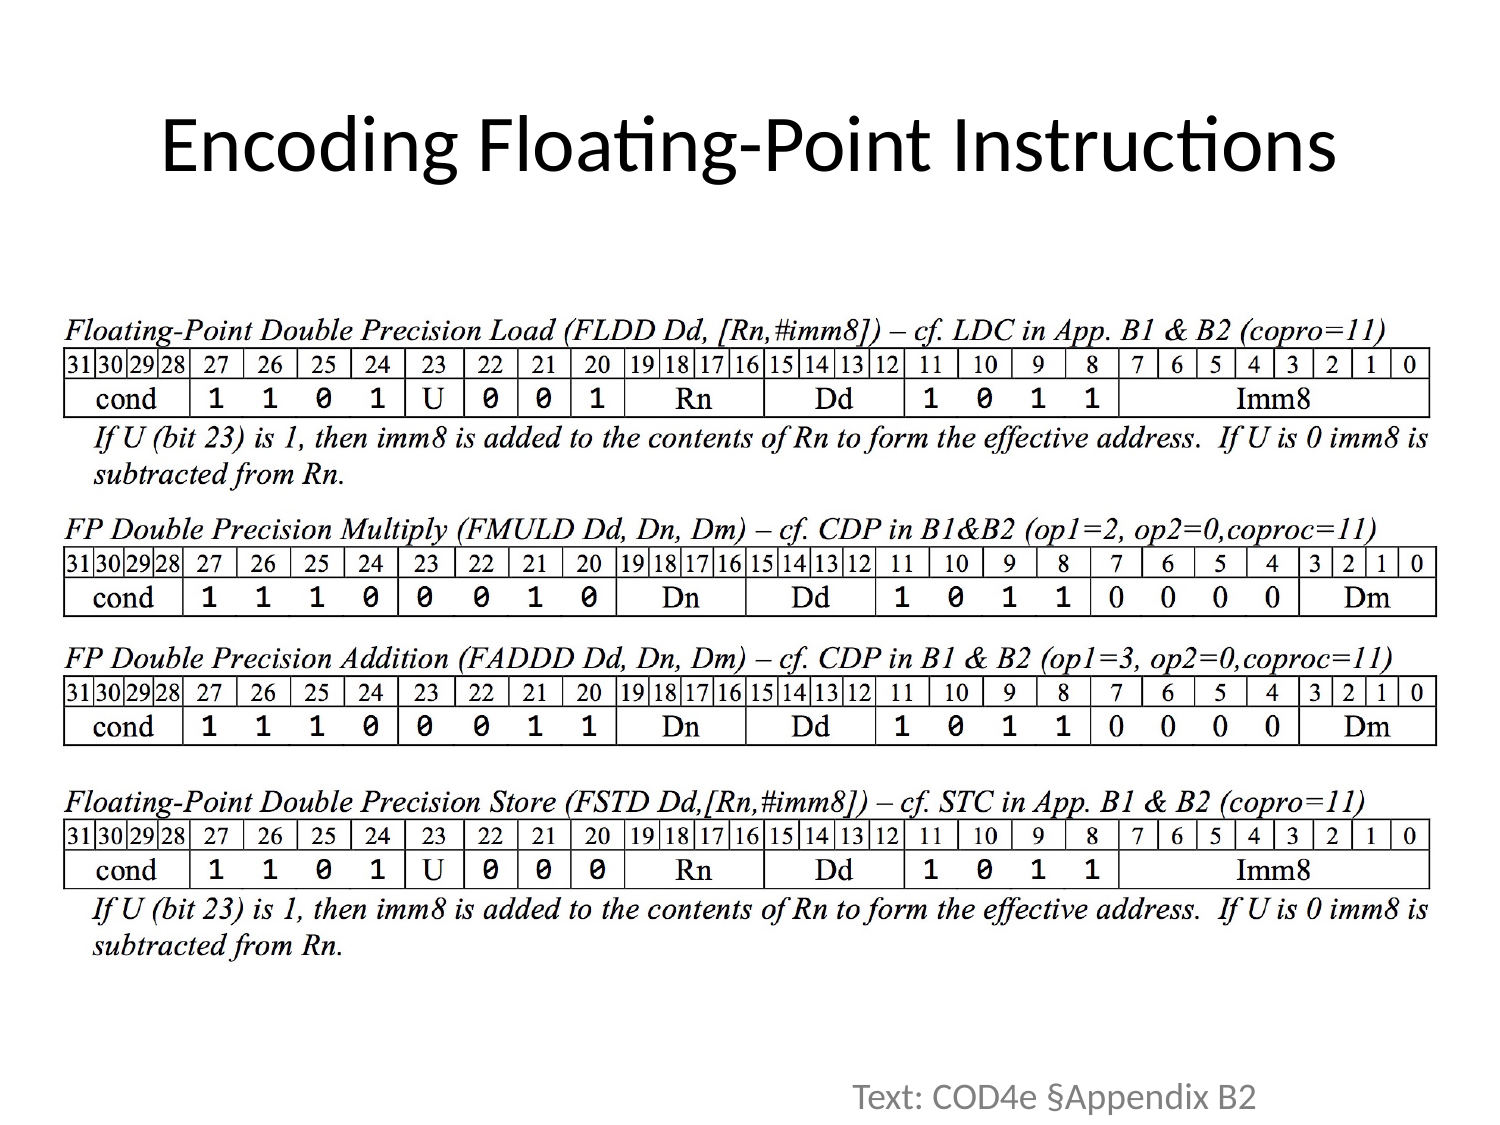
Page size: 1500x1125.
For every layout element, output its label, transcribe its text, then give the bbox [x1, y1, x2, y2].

text_box Text: COD4e §Appendix B2 [837, 1064, 1350, 1125]
picture [37, 299, 1463, 970]
title Encoding Floating-Point Instructions [75, 45, 1425, 233]
